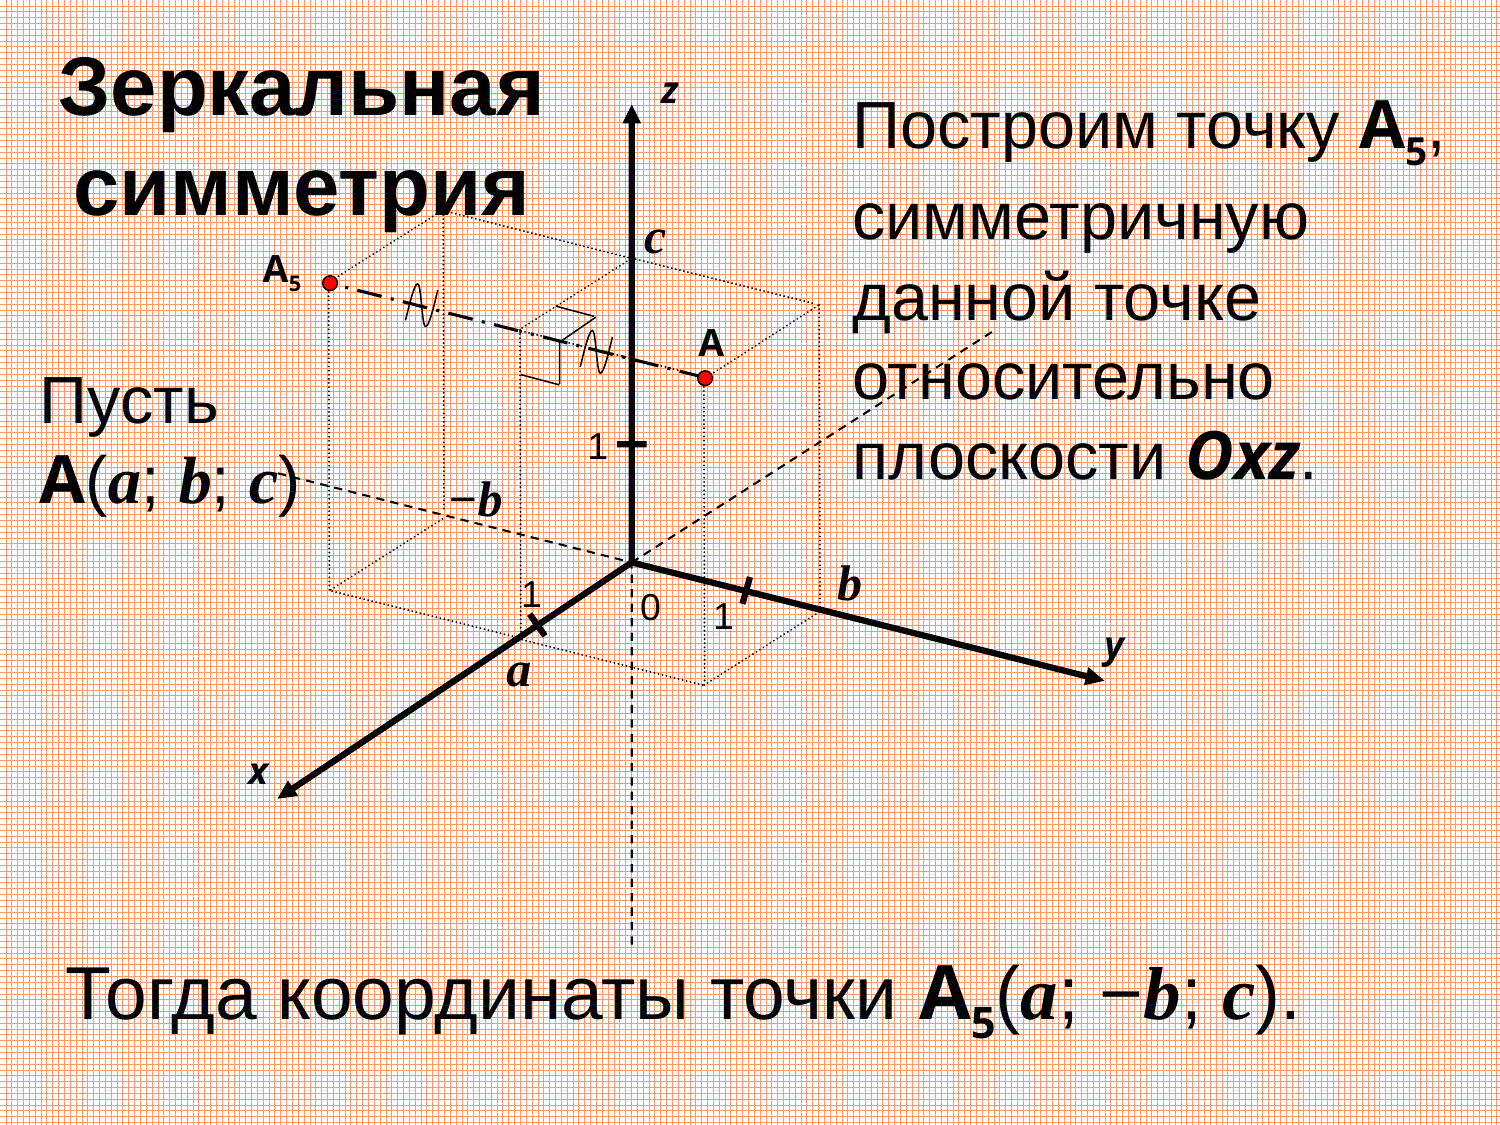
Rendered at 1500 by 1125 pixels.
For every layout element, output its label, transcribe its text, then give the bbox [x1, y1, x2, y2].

text_box −b [432, 459, 522, 534]
text_box 1 [506, 562, 573, 623]
text_box z [646, 58, 713, 119]
text_box [405, 283, 438, 327]
text_box Тогда координаты точки A5(a; −b; c). [50, 937, 1450, 1055]
text_box b [822, 542, 882, 618]
text_box 1 [572, 414, 640, 475]
text_box A [683, 311, 736, 372]
text_box c [629, 196, 689, 272]
text_box Построим точку A5, симметричную данной точке относительно плоскости Oxz. [837, 75, 1478, 501]
text_box Зеркальная симметрия [24, 24, 579, 240]
text_box 0 [625, 575, 678, 636]
text_box 1 [698, 584, 765, 645]
text_box A5 [247, 240, 326, 304]
text_box [697, 370, 713, 386]
text_box [853, 618, 1105, 684]
text_box y [1089, 613, 1156, 674]
text_box a [491, 628, 551, 704]
text_box Пусть A(a; b; c) [24, 349, 336, 525]
text_box [322, 275, 338, 291]
text_box [580, 330, 613, 374]
text_box x [233, 739, 300, 800]
text_box [625, 104, 638, 196]
